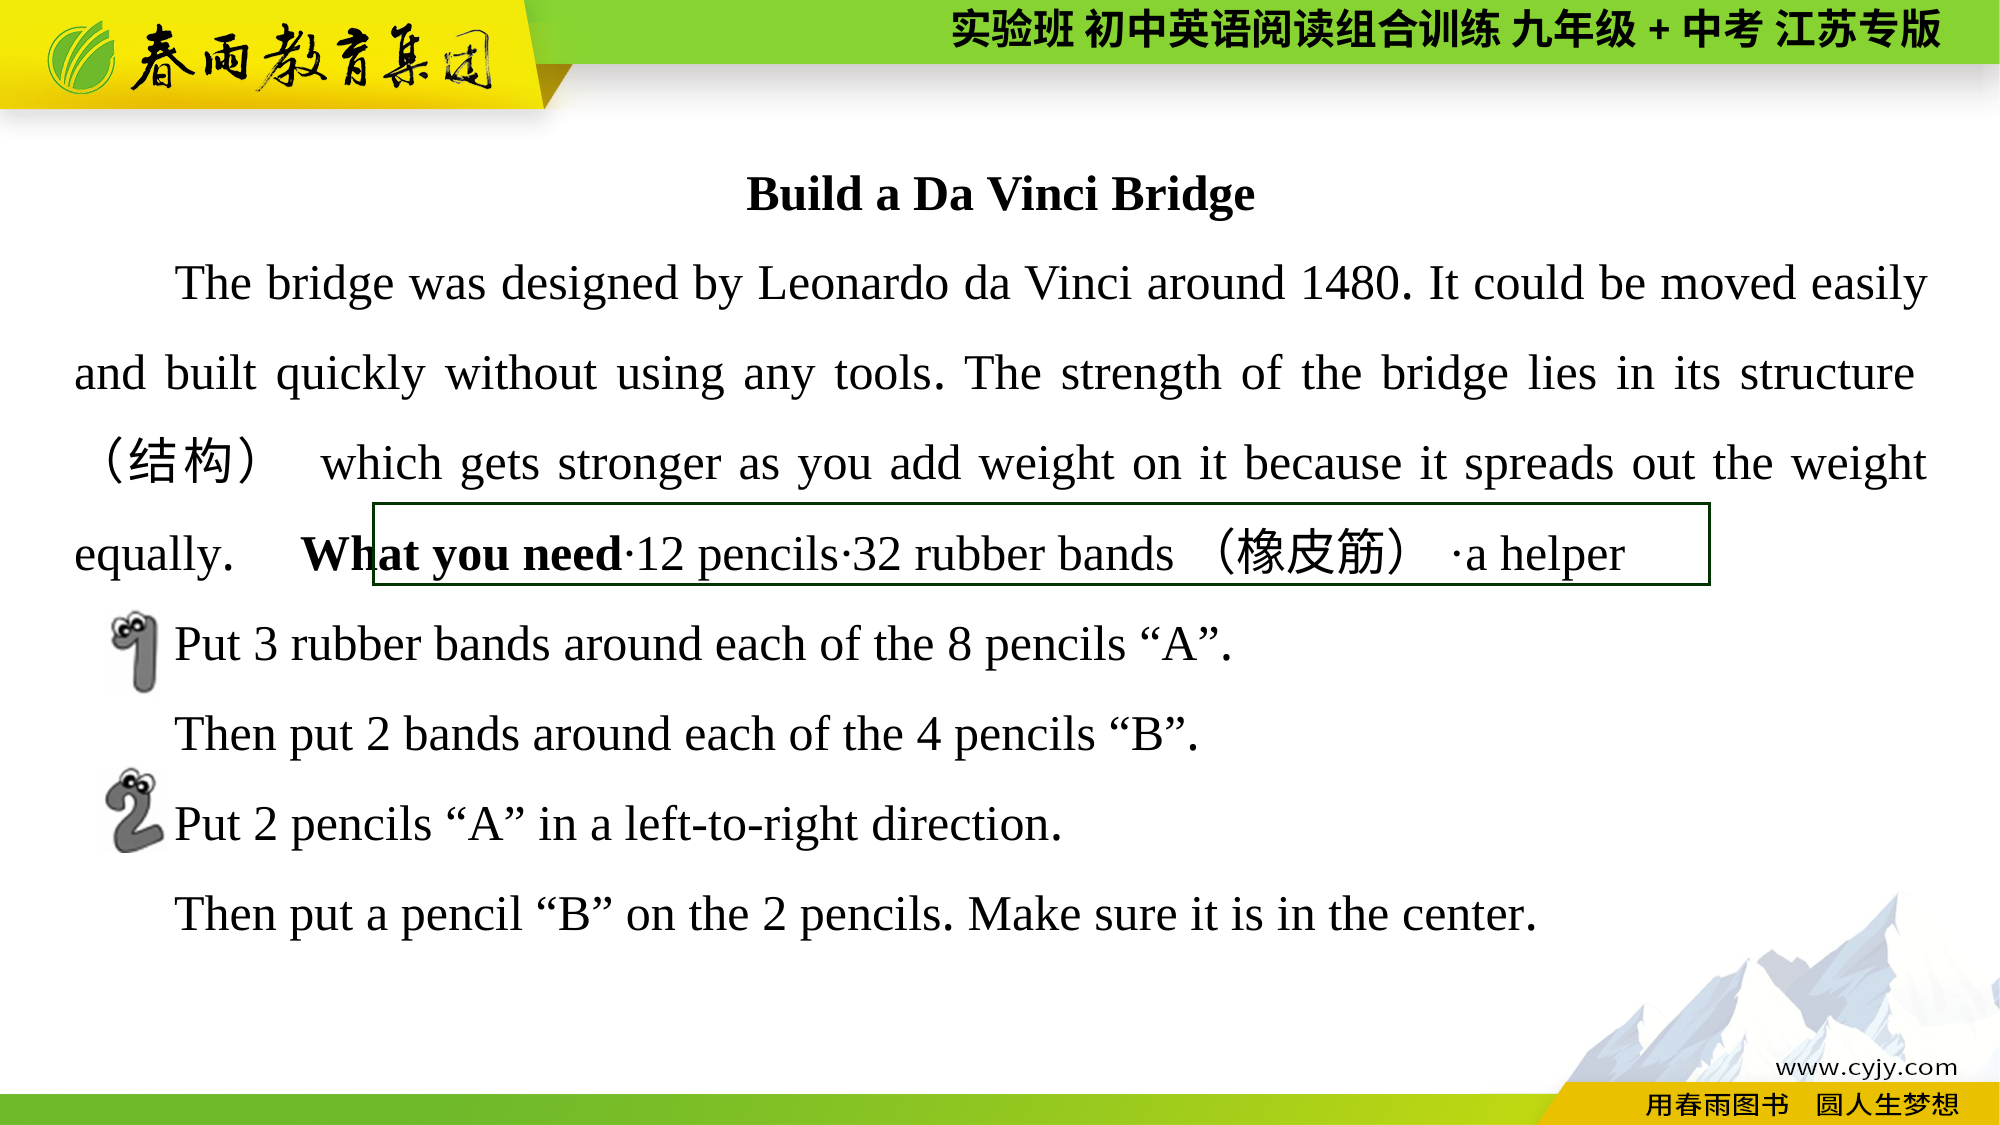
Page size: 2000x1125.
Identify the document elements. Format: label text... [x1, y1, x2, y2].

picture [0, 0, 2000, 1125]
list Build a Da Vinci Bridge The bridge was designed by Leonardo da Vinci around 1480. It could be moved easily and built quickly without using any tools. The strength of the bridge lies in its structure（结构） which gets stronger as you add weight on it because it spreads out the weight equally. What you need·12 pencils·32 rubber bands（橡皮筋）·a helper Put 3 rubber bands around each of the 8 pencils “A”. Then put 2 bands around each of the 4 pencils “B”. Put 2 pencils “A” in a left-to-right direction. Then put a pencil “B” on the 2 pencils. Make sure it is in the center. [59, 122, 1944, 956]
text_box [373, 503, 1710, 585]
